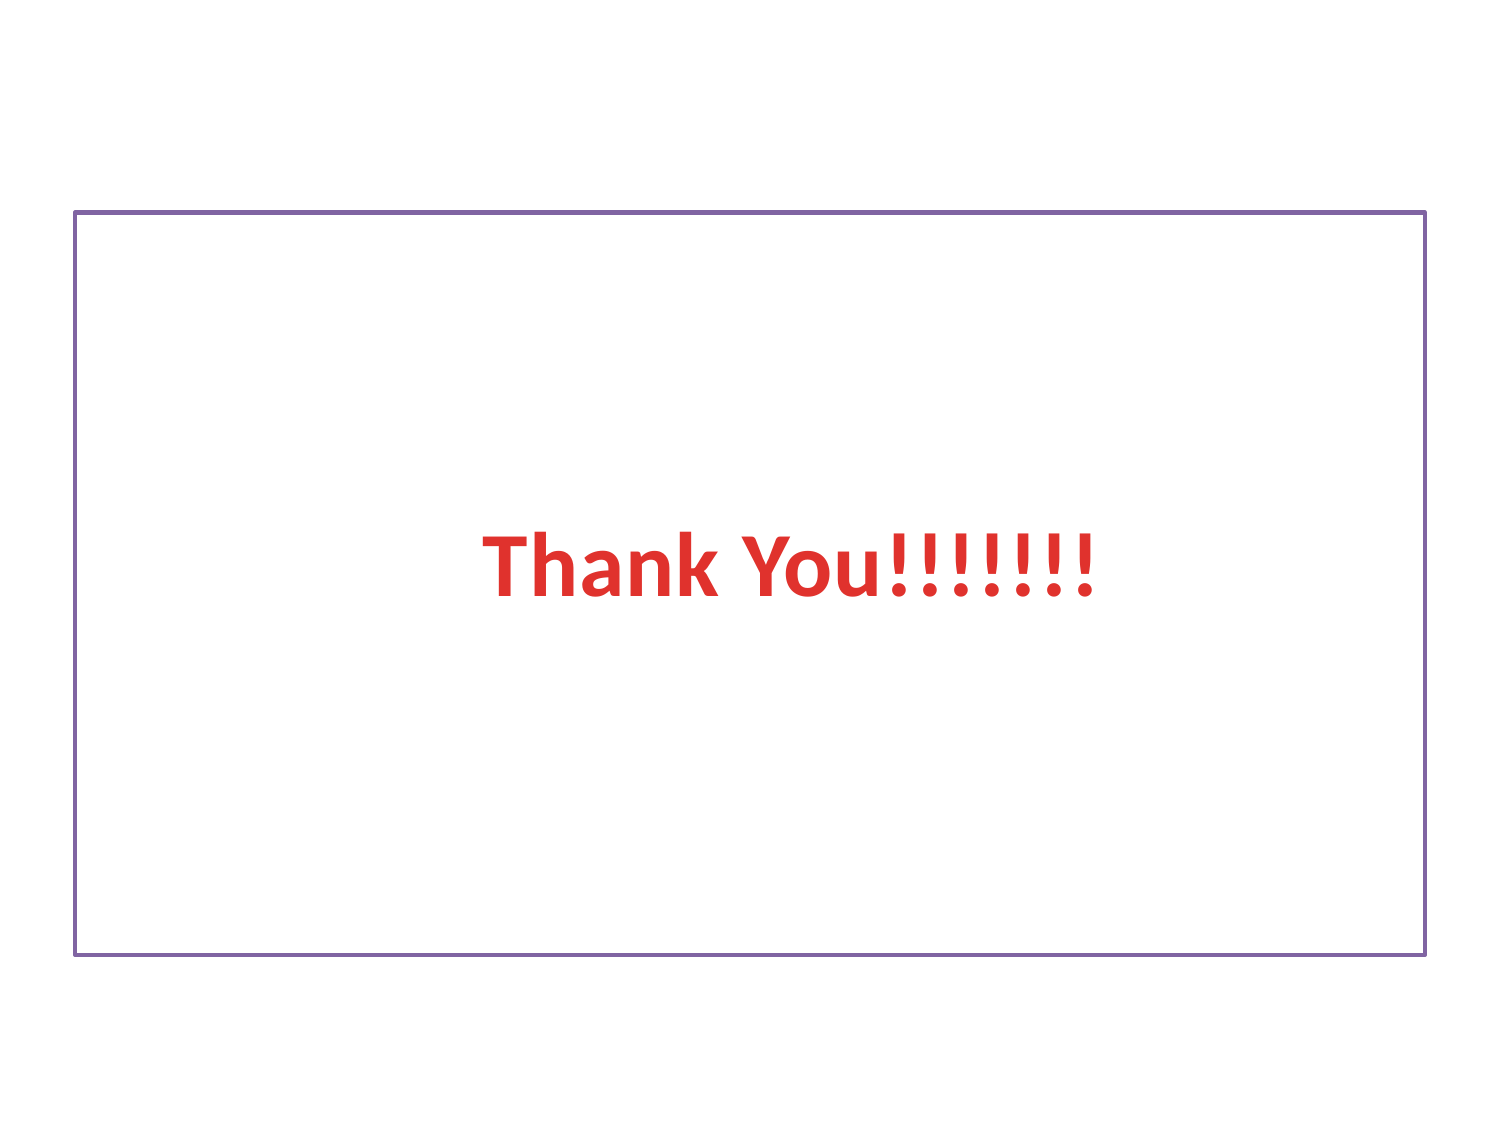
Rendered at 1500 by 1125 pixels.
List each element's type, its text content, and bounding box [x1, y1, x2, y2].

list Thank You!!!!!!! [73, 210, 1427, 957]
